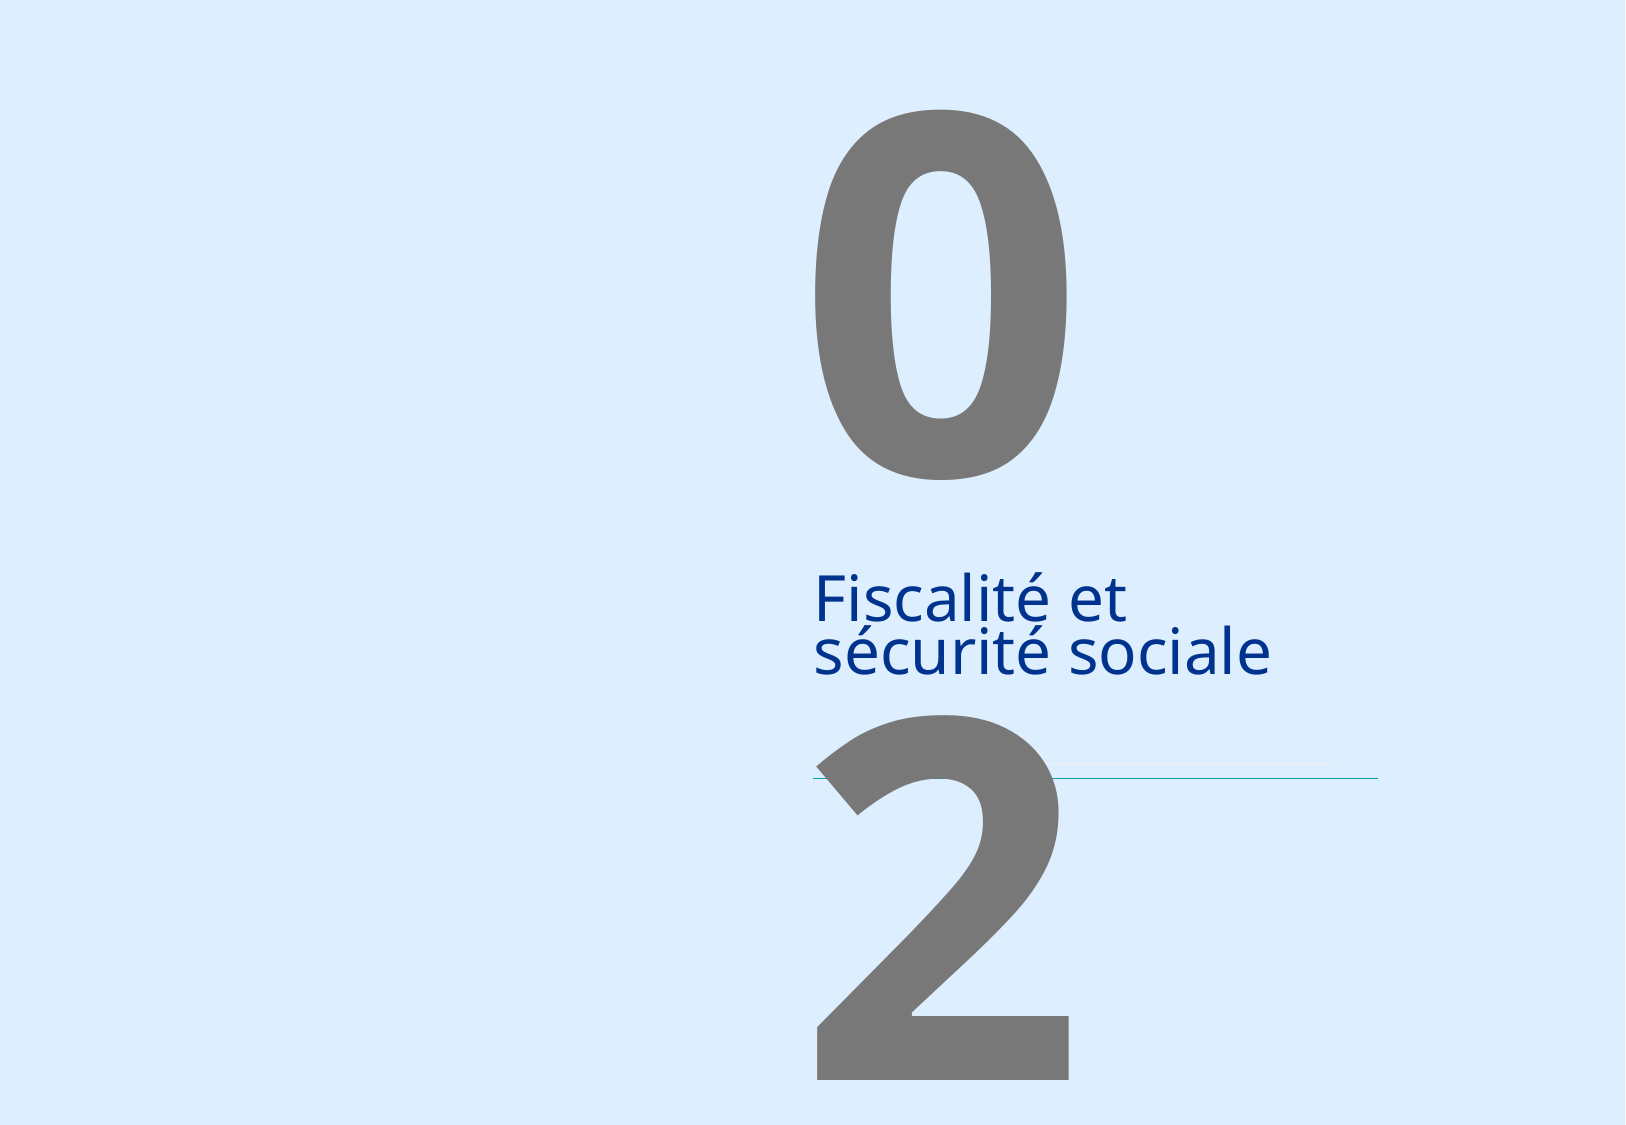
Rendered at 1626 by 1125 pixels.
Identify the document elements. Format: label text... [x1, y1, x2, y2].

list 02 [797, 0, 1203, 141]
title Fiscalité et sécurité sociale [813, 578, 1332, 630]
